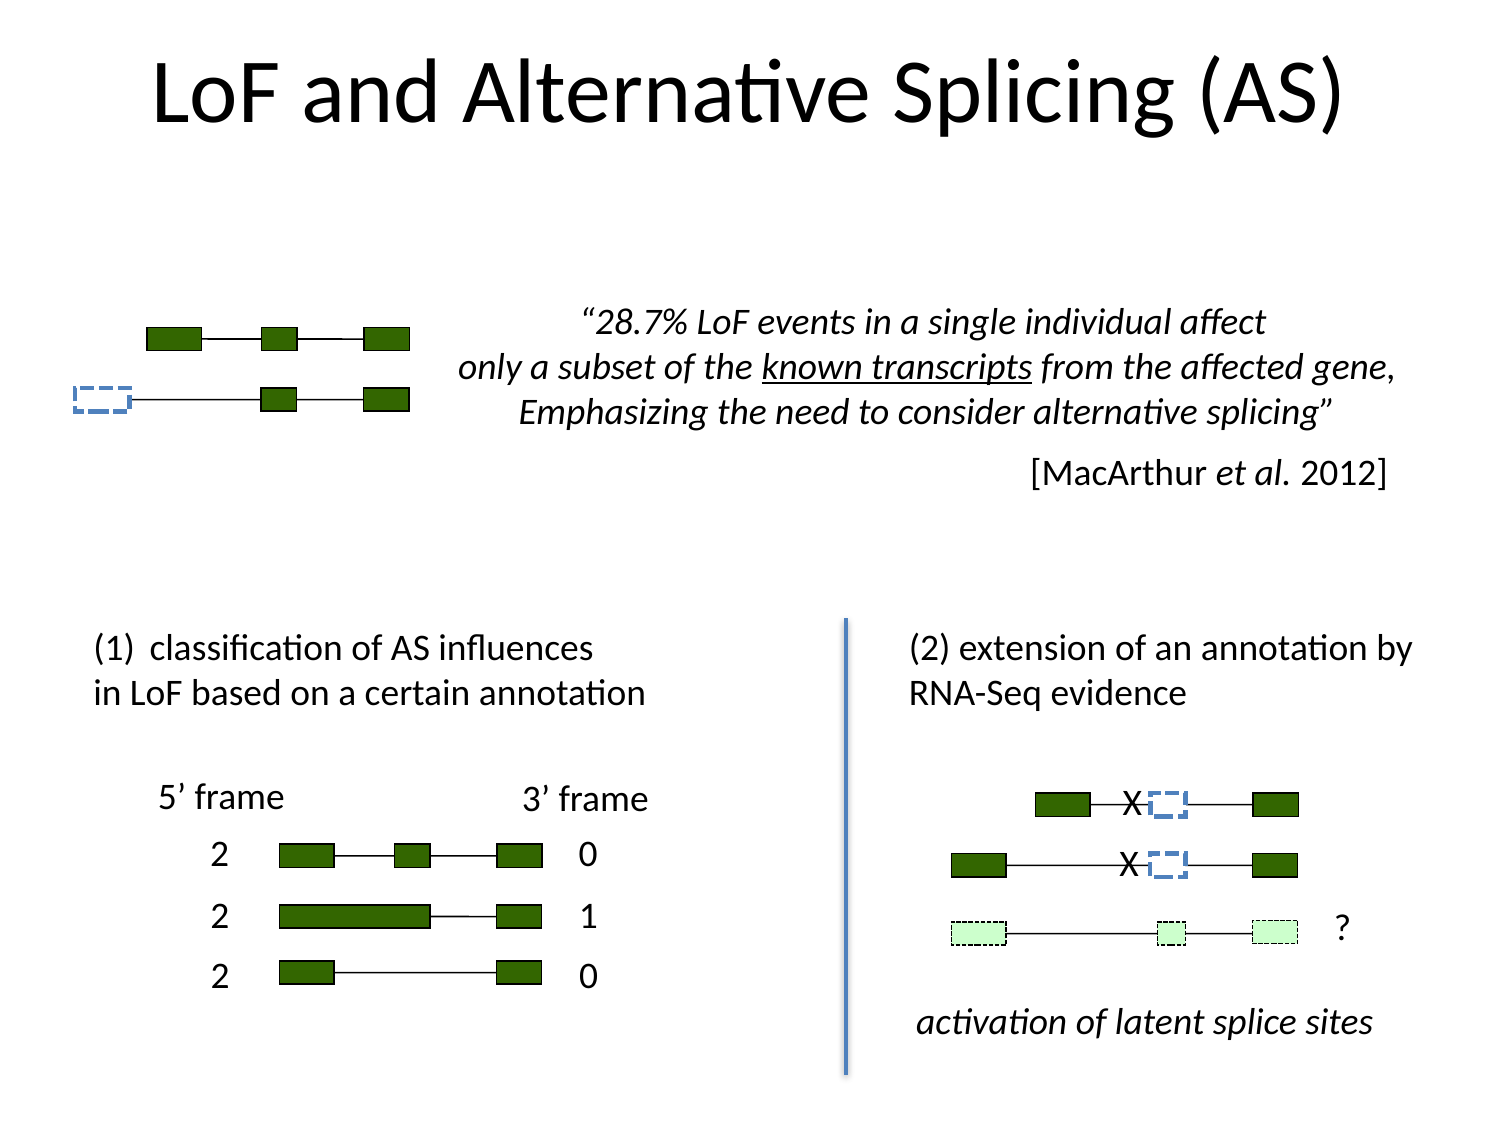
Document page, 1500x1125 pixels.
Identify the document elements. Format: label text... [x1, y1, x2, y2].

text_box activation of latent splice sites [901, 989, 1389, 1050]
text_box [279, 904, 430, 929]
text_box 2 [195, 883, 245, 943]
text_box “28.7% LoF events in a single individual affect only a subset of the known transcripts from the affected gene, Emphasizing the need to consider alternative splicing” [443, 289, 1412, 440]
text_box [1252, 920, 1298, 944]
text_box 2 [195, 943, 245, 1004]
text_box [1157, 921, 1186, 946]
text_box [74, 327, 410, 412]
text_box [951, 921, 1007, 946]
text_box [951, 770, 1299, 893]
text_box 2 [195, 821, 245, 882]
text_box (2) extension of an annotation by RNA-Seq evidence [894, 615, 1429, 721]
text_box classification of AS influences in LoF based on a certain annotation [78, 615, 662, 721]
text_box [279, 844, 335, 868]
text_box [394, 844, 430, 868]
text_box 0 [563, 827, 613, 882]
text_box [MacArthur et al. 2012] [1015, 440, 1403, 501]
text_box [497, 844, 543, 868]
text_box [496, 904, 542, 929]
text_box 1 [564, 883, 613, 943]
text_box 5’ frame [143, 764, 301, 825]
text_box ? [1319, 895, 1367, 956]
text_box [496, 960, 542, 985]
text_box [279, 960, 335, 985]
text_box 3’ frame [507, 766, 665, 827]
title LoF and Alternative Splicing (AS) [75, 0, 1425, 200]
text_box 0 [564, 943, 614, 1004]
